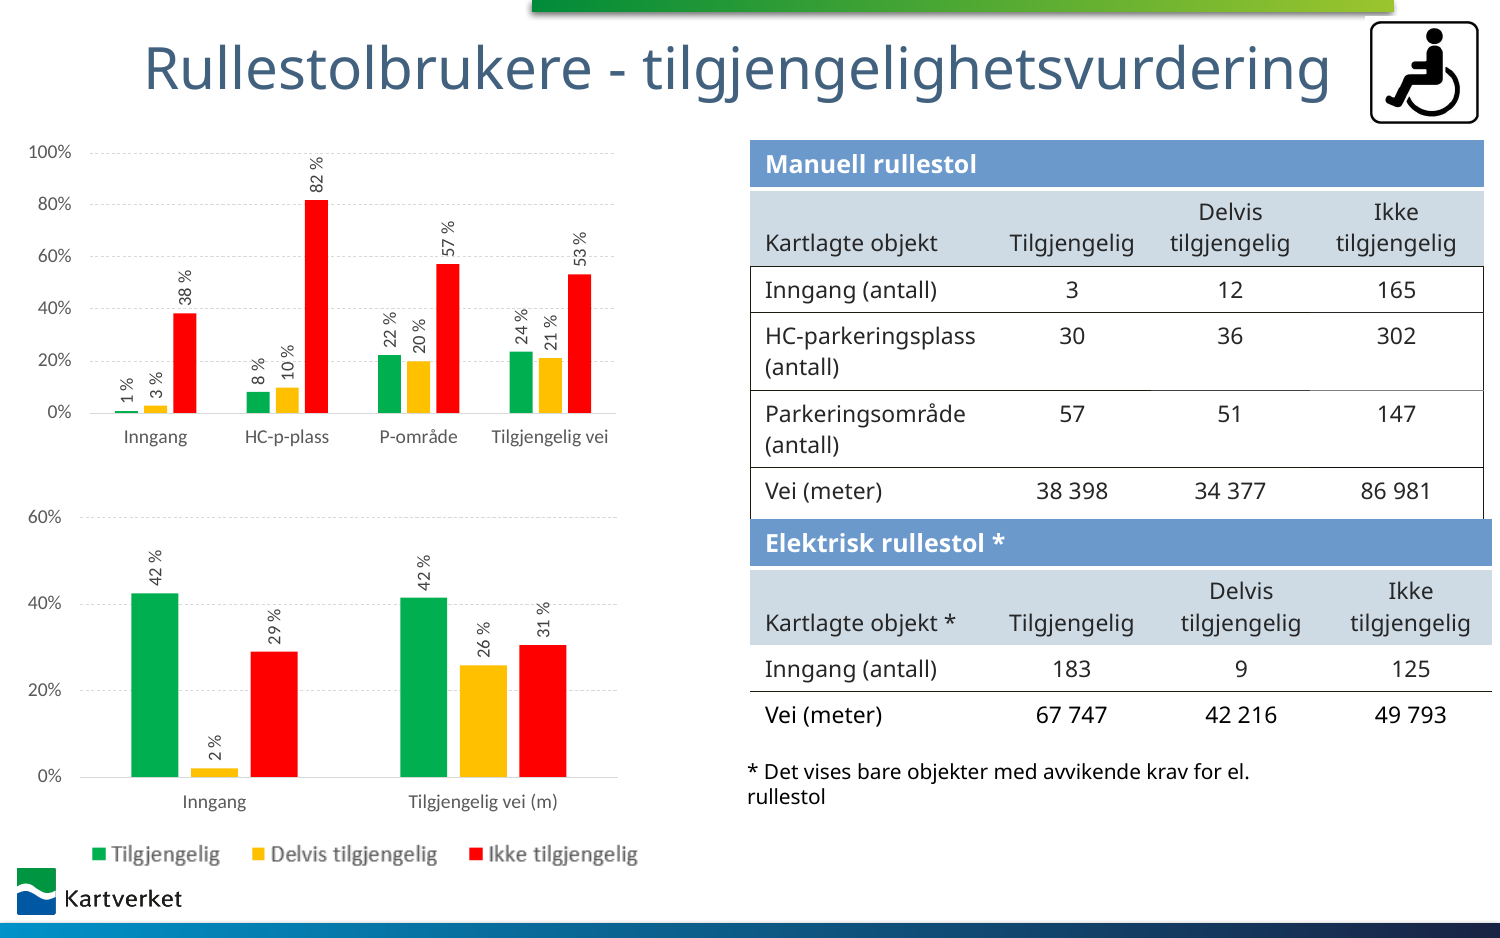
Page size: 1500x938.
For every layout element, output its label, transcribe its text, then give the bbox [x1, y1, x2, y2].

table_cell Ikke tilgjengelig [1310, 191, 1484, 266]
table_cell 30 [994, 313, 1151, 390]
table_cell Vei (meter) [750, 692, 991, 738]
picture [20, 135, 629, 457]
table_cell Delvis tilgjengelig [1151, 191, 1310, 266]
table_cell 36 [1151, 313, 1310, 390]
table_cell 165 [1310, 267, 1483, 312]
table_cell Inngang (antall) [751, 267, 994, 312]
table_cell 3 [994, 267, 1151, 312]
table_cell HC-parkeringsplass (antall) [751, 313, 994, 390]
table_cell Kartlagte objekt * [750, 570, 991, 645]
table_cell Kartlagte objekt [750, 191, 994, 266]
table_cell 302 [1310, 313, 1483, 390]
table_cell 38 398 [994, 468, 1151, 519]
text_box * Det vises bare objekter med avvikende krav for el. rullestol [732, 751, 1317, 816]
table_cell 9 [1153, 645, 1330, 691]
table_cell 34 377 [1151, 468, 1310, 519]
table_cell Inngang (antall) [750, 645, 991, 691]
picture [20, 499, 630, 822]
table_cell 42 216 [1153, 692, 1330, 738]
table_cell Delvis tilgjengelig [1153, 570, 1330, 645]
table_cell Parkeringsområde (antall) [751, 391, 994, 467]
picture [86, 838, 643, 870]
table_cell 49 793 [1330, 692, 1492, 738]
table_header Manuell rullestol [750, 140, 1484, 187]
table_cell 125 [1330, 645, 1492, 691]
table_cell 12 [1151, 267, 1310, 312]
table_header Elektrisk rullestol * [750, 519, 1492, 566]
table_cell 147 [1310, 391, 1483, 467]
table_cell Tilgjengelig [991, 570, 1153, 645]
table_cell Vei (meter) [751, 468, 994, 519]
table_cell 57 [994, 391, 1151, 467]
table_cell Ikke tilgjengelig [1330, 570, 1492, 645]
table_cell 51 [1151, 391, 1310, 467]
table_cell 67 747 [991, 692, 1153, 738]
table_cell Tilgjengelig [994, 191, 1151, 266]
table_cell 183 [991, 645, 1153, 691]
picture [1365, 16, 1484, 129]
table_cell 86 981 [1310, 468, 1483, 519]
text_box Rullestolbrukere - tilgjengelighetsvurdering [39, 12, 1348, 109]
